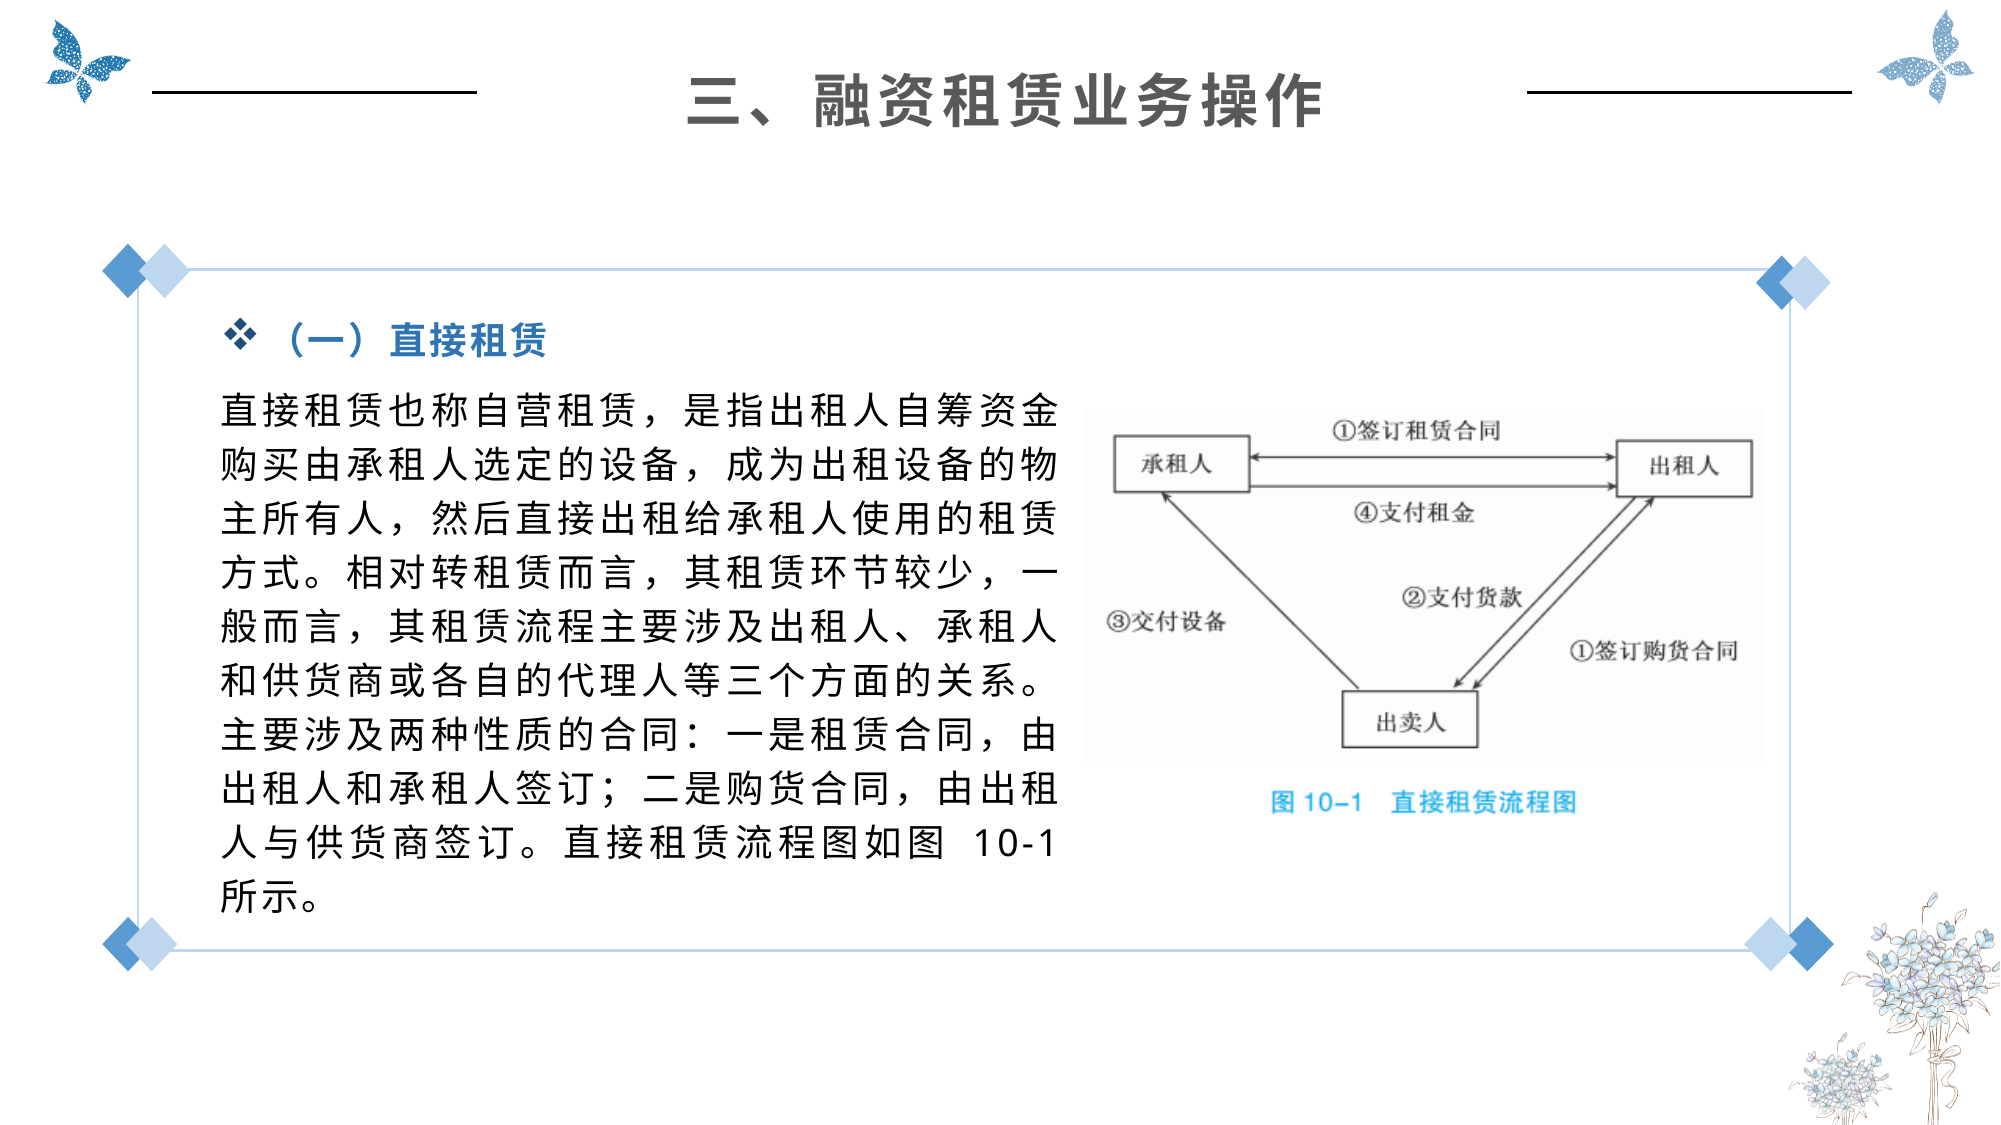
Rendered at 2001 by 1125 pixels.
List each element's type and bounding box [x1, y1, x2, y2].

picture [1082, 408, 1763, 827]
picture [1788, 892, 2000, 1125]
text_box [151, 55, 1852, 142]
text_box [102, 243, 1834, 972]
